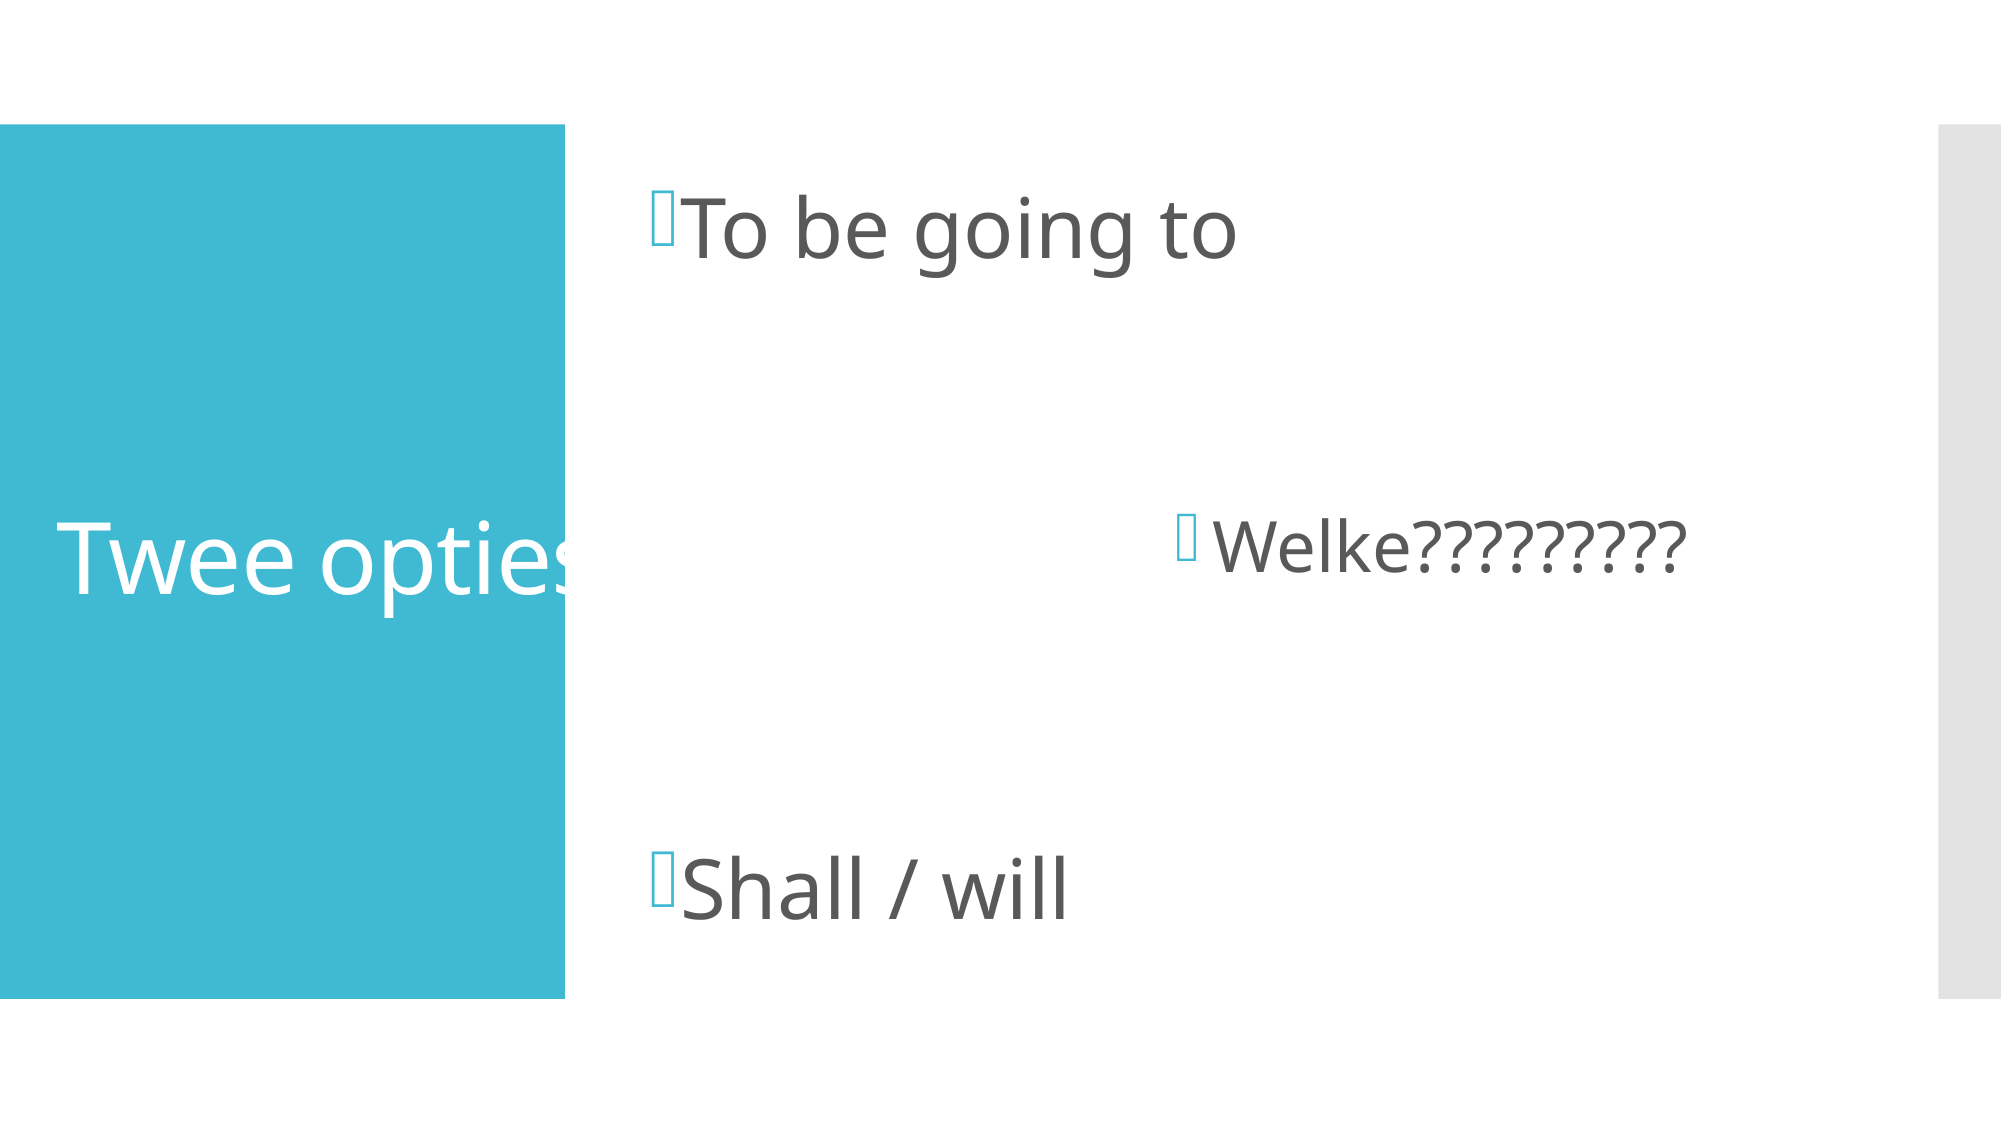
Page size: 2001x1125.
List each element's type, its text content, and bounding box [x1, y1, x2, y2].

list To be going to Welke????????? Shall / will [634, 141, 1835, 982]
title Twee opties: [41, 184, 634, 940]
